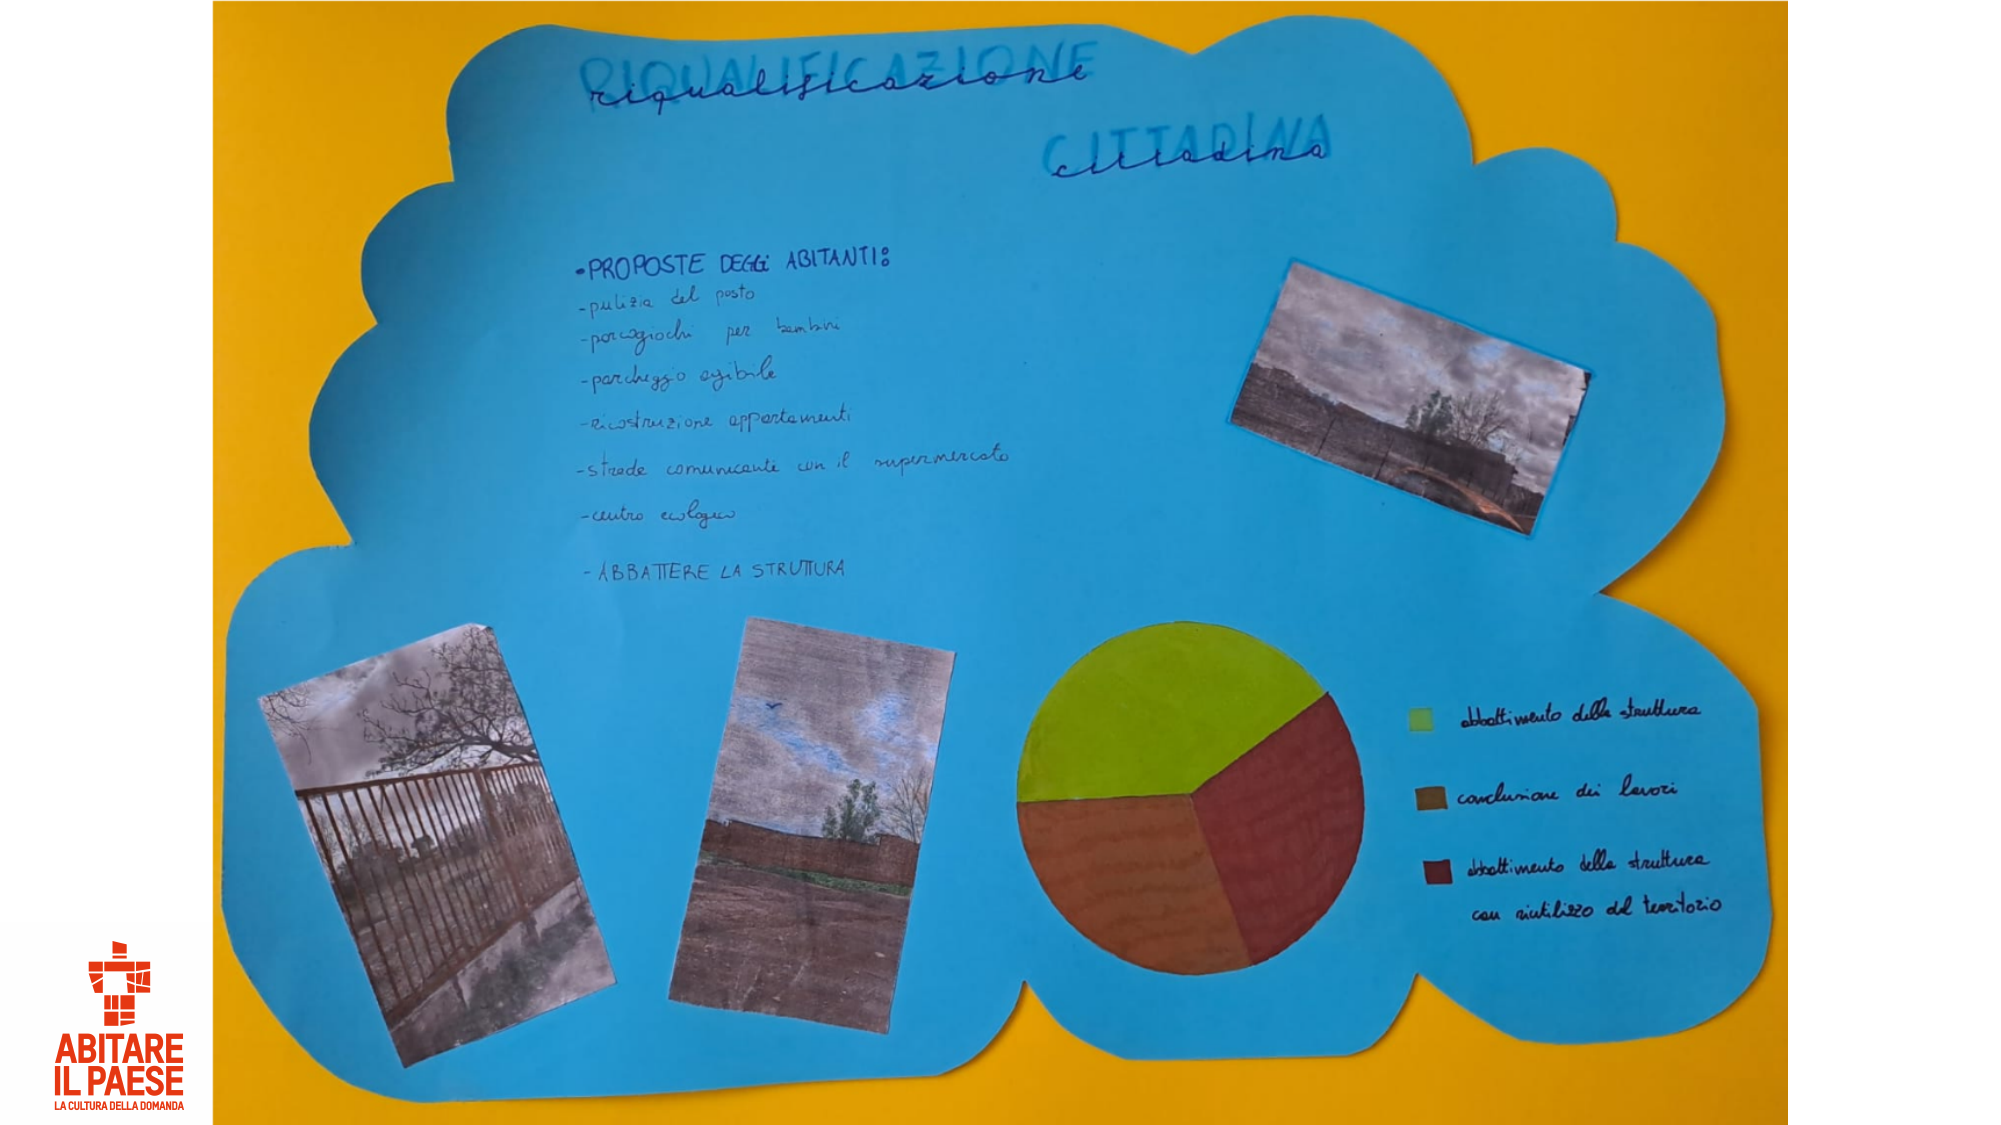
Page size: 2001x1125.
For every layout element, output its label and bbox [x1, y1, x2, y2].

picture [0, 0, 1788, 1125]
